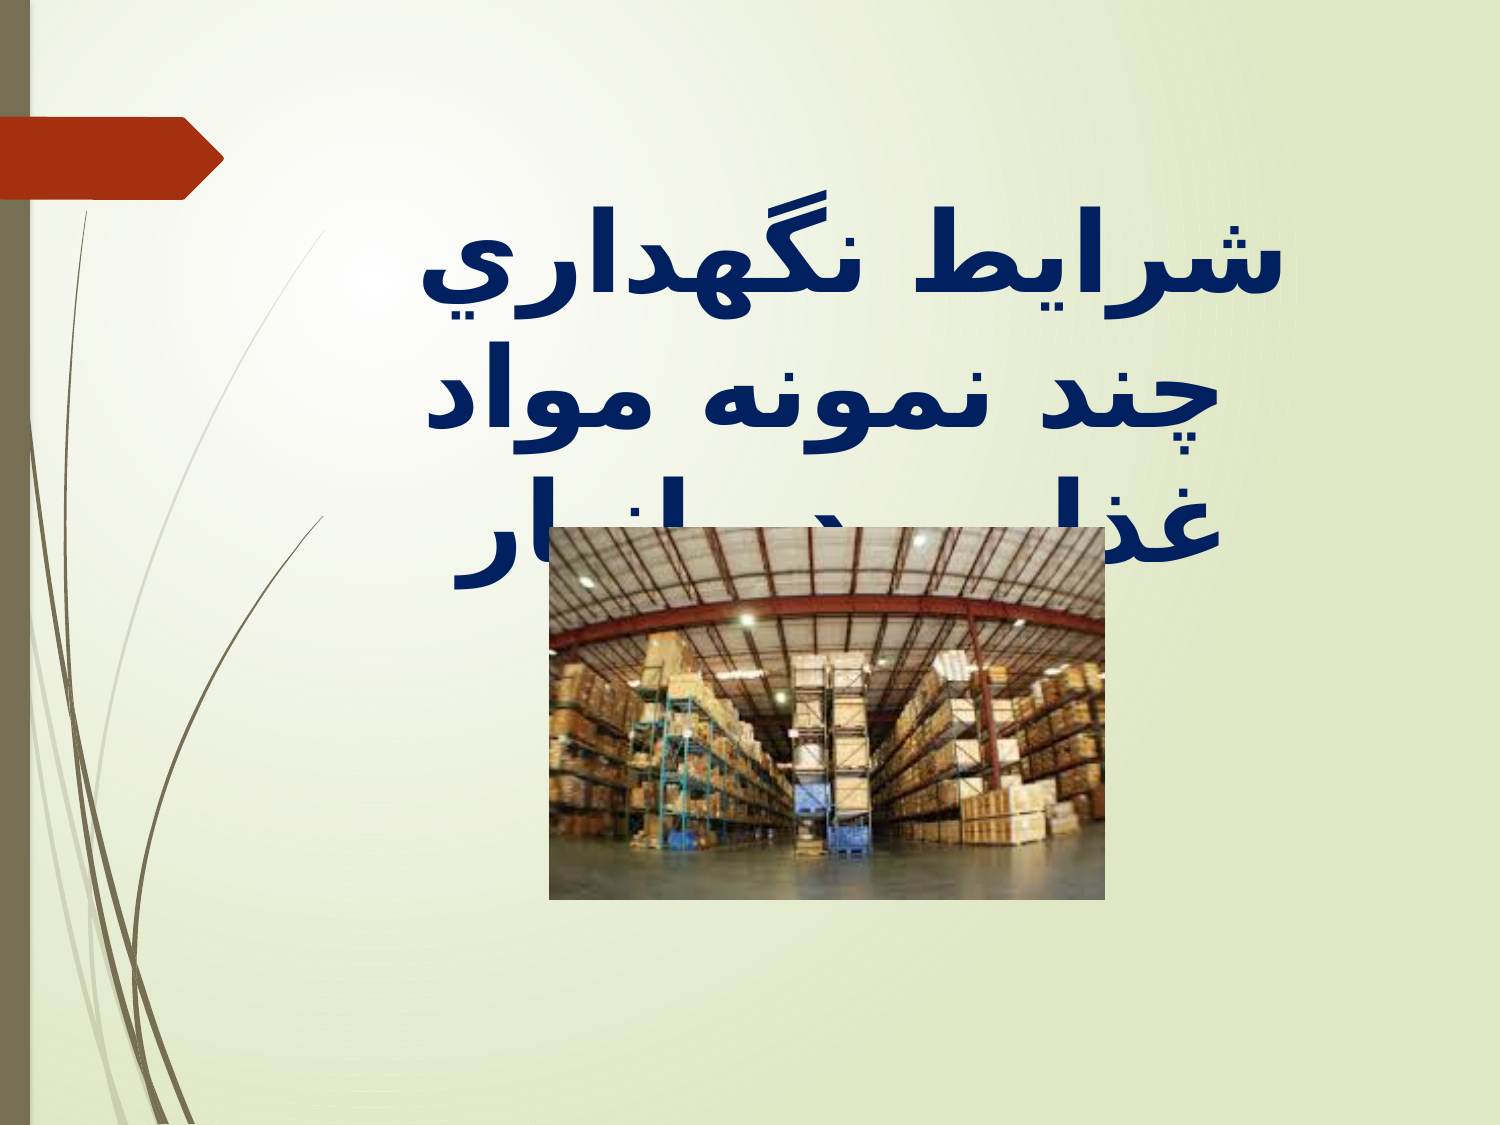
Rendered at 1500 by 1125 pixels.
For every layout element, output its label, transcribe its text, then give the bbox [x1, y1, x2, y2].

picture [548, 526, 1105, 901]
list شرايط نگهداري چند نمونه مواد غذايي در انبار [312, 172, 1395, 793]
